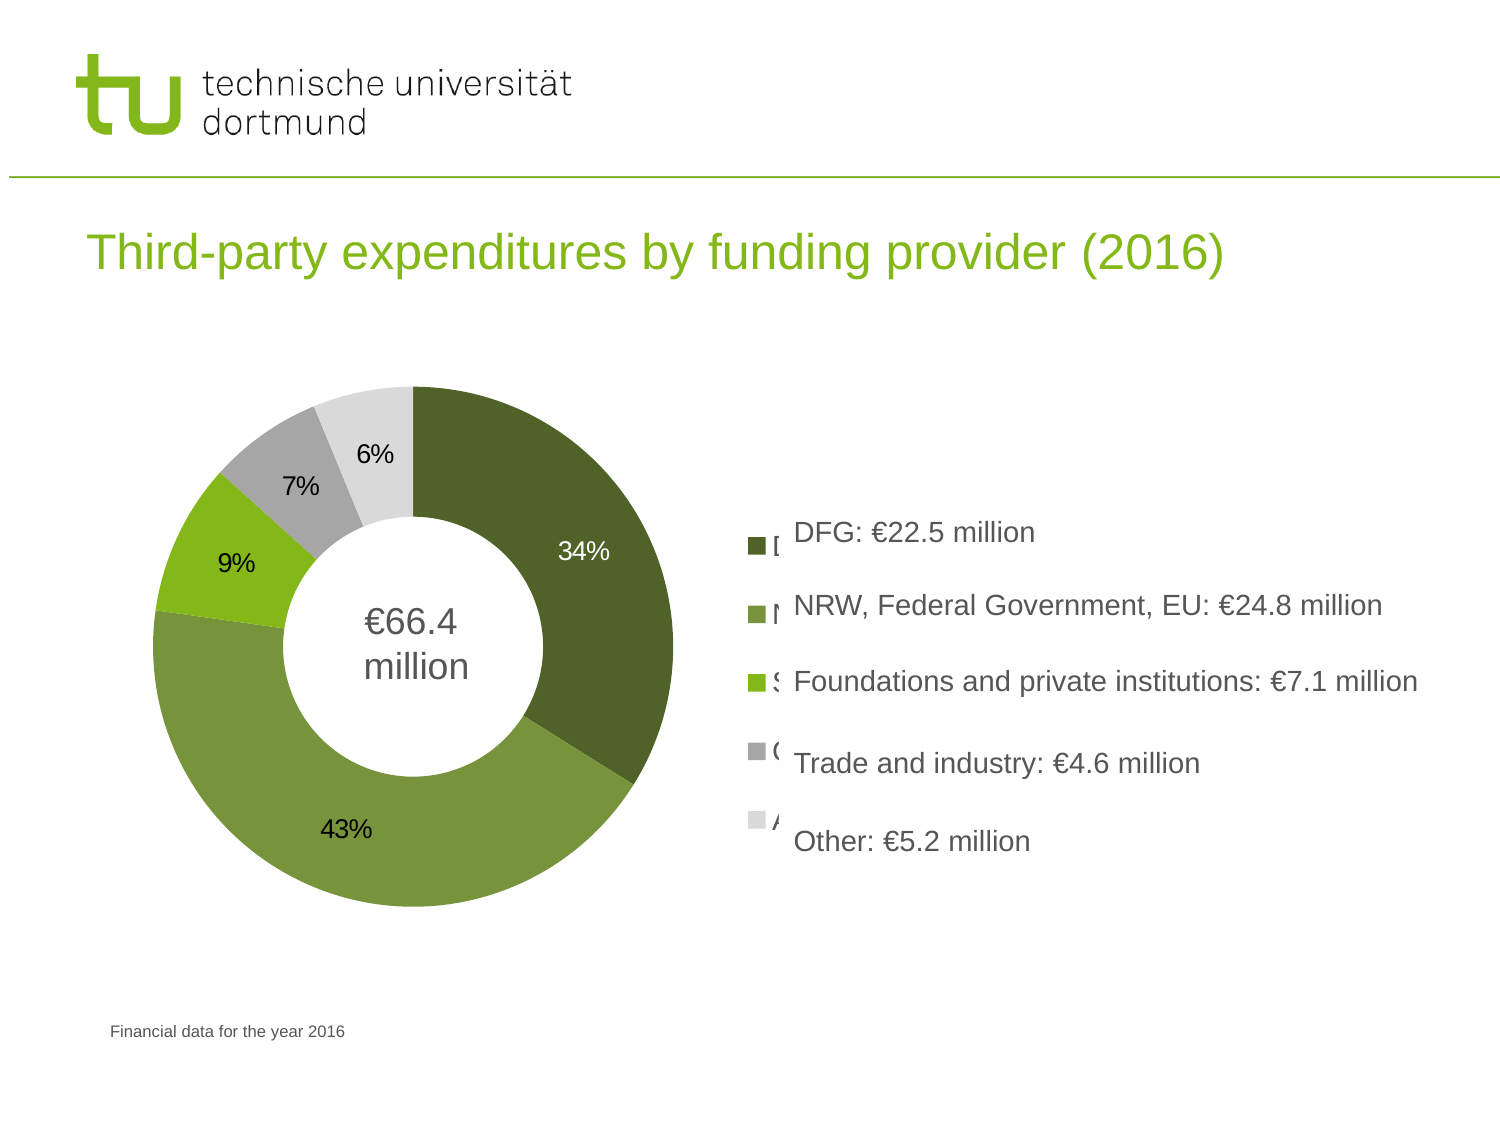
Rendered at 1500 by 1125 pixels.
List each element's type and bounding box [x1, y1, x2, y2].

chart [14, 51, 1489, 1057]
